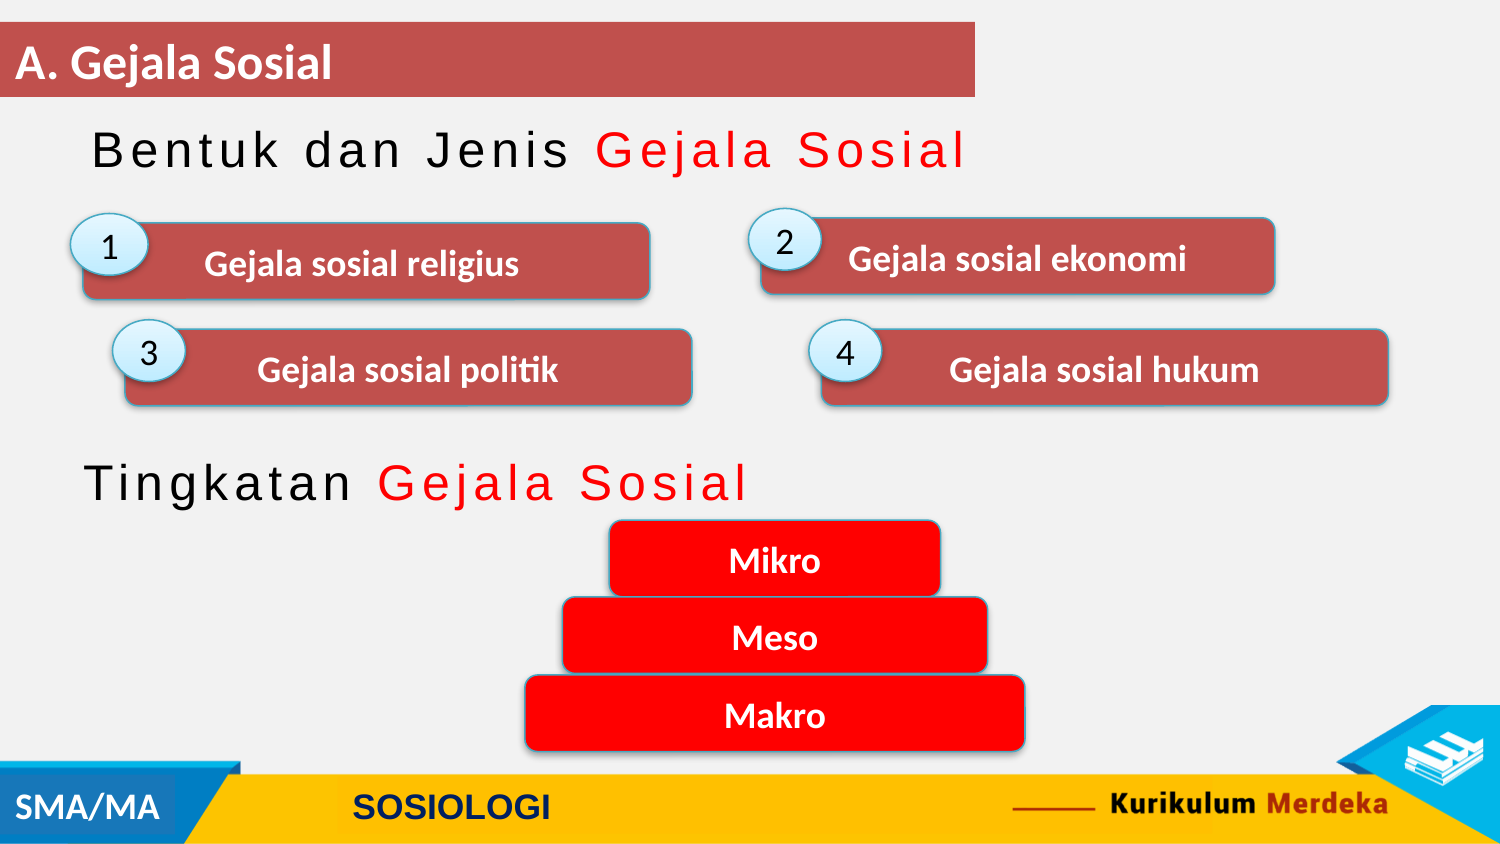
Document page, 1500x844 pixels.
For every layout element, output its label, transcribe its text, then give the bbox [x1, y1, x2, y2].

text_box A. Gejala Sosial [0, 20, 977, 99]
text_box Tingkatan Gejala Sosial [68, 443, 1389, 557]
text_box Gejala sosial religius [82, 222, 651, 301]
text_box Makro [524, 674, 1026, 704]
text_box 4 [808, 318, 883, 383]
text_box Gejala sosial ekonomi [760, 217, 1276, 296]
text_box Mikro [608, 519, 942, 595]
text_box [0, 705, 1500, 844]
text_box 1 [69, 212, 149, 277]
text_box 2 [747, 207, 823, 271]
text_box Gejala sosial hukum [820, 328, 1390, 407]
text_box Meso [561, 596, 989, 673]
text_box Gejala sosial politik [124, 328, 693, 407]
text_box 3 [111, 318, 187, 383]
text_box Bentuk dan Jenis Gejala Sosial [76, 109, 1397, 224]
